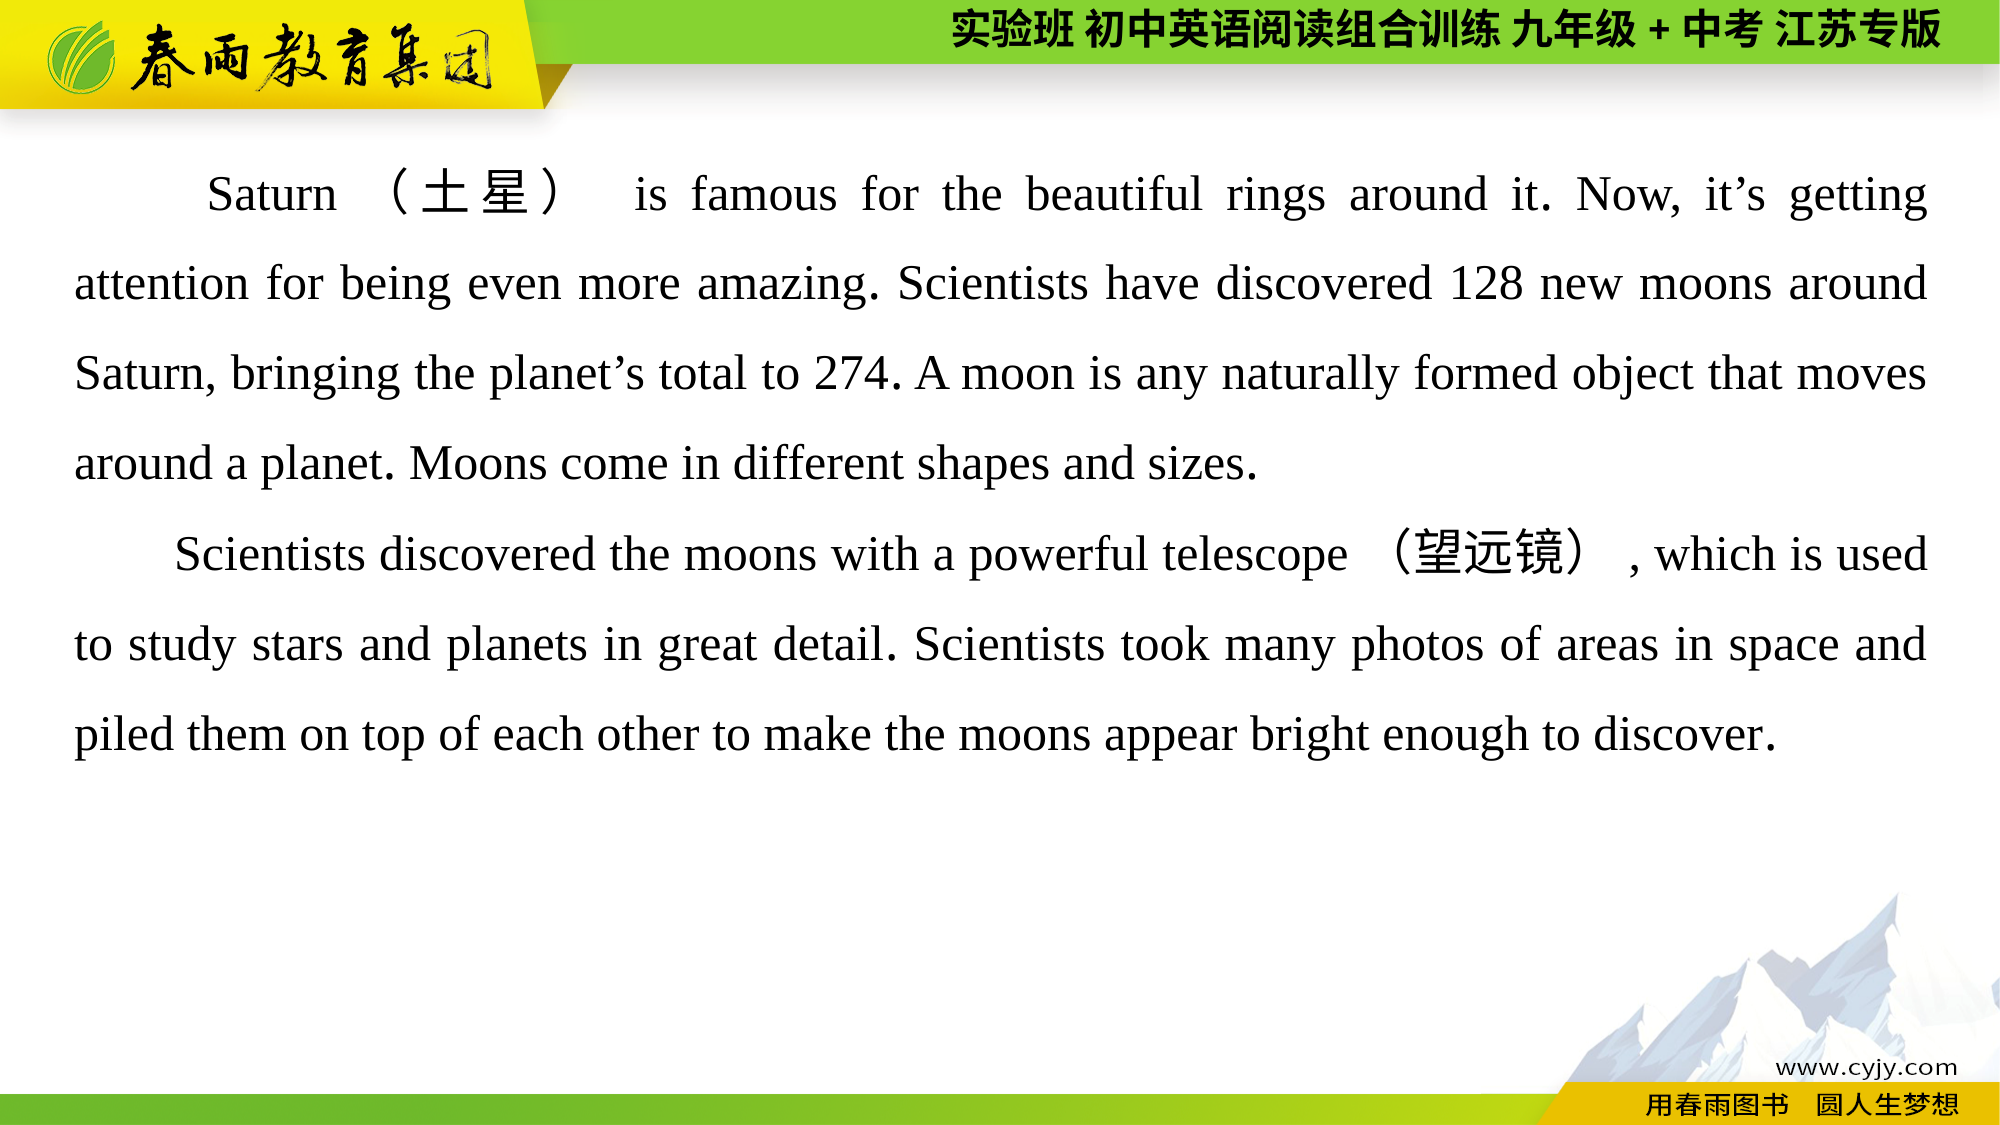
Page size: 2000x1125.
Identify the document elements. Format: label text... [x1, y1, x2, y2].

picture [0, 0, 2000, 1125]
list Saturn（土星） is famous for the beautiful rings around it. Now, it’s getting attention for being even more amazing. Scientists have discovered 128 new moons around Saturn, bringing the planet’s total to 274. A moon is any naturally formed object that moves around a planet. Moons come in different shapes and sizes. Scientists discovered the moons with a powerful telescope（望远镜）, which is used to study stars and planets in great detail. Scientists took many photos of areas in space and piled them on top of each other to make the moons appear bright enough to discover. [59, 122, 1944, 763]
